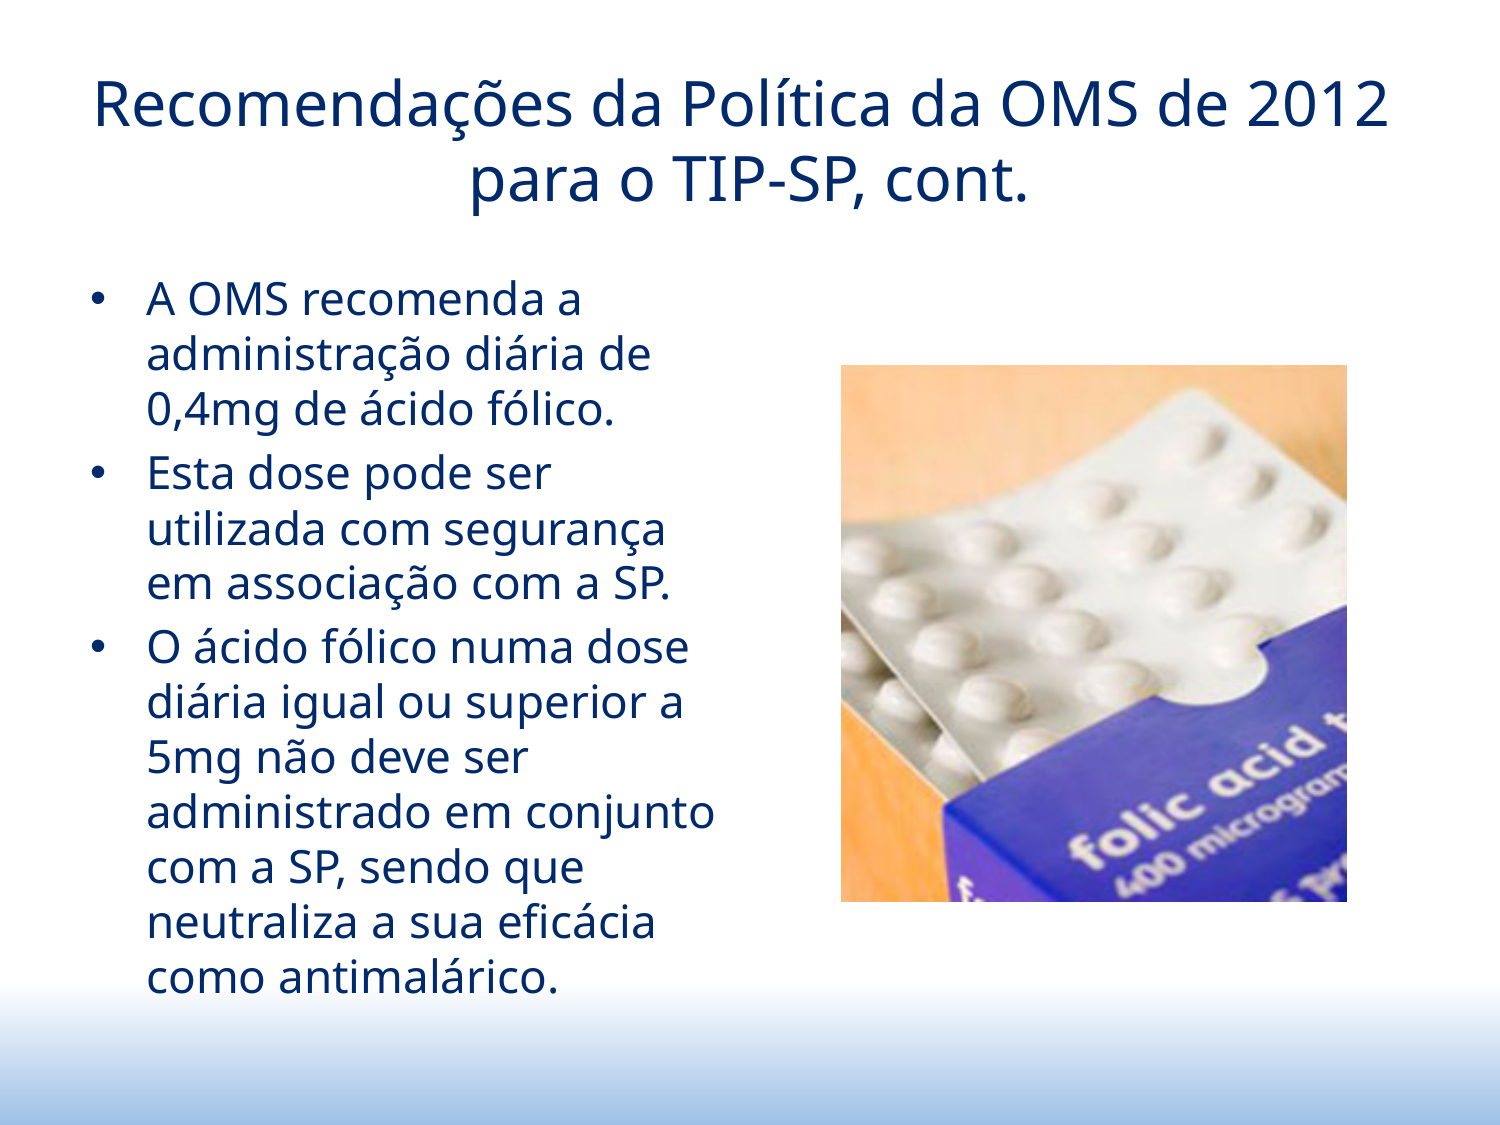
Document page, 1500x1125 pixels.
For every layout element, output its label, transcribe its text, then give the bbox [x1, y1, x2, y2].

title Recomendações da Política da OMS de 2012 para o TIP-SP, cont. [75, 45, 1425, 233]
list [840, 365, 1347, 903]
list A OMS recomenda a administração diária de 0,4mg de ácido fólico. Esta dose pode ser utilizada com segurança em associação com a SP. O ácido fólico numa dose diária igual ou superior a 5mg não deve ser administrado em conjunto com a SP, sendo que neutraliza a sua eficácia como antimalárico. [75, 262, 738, 1005]
